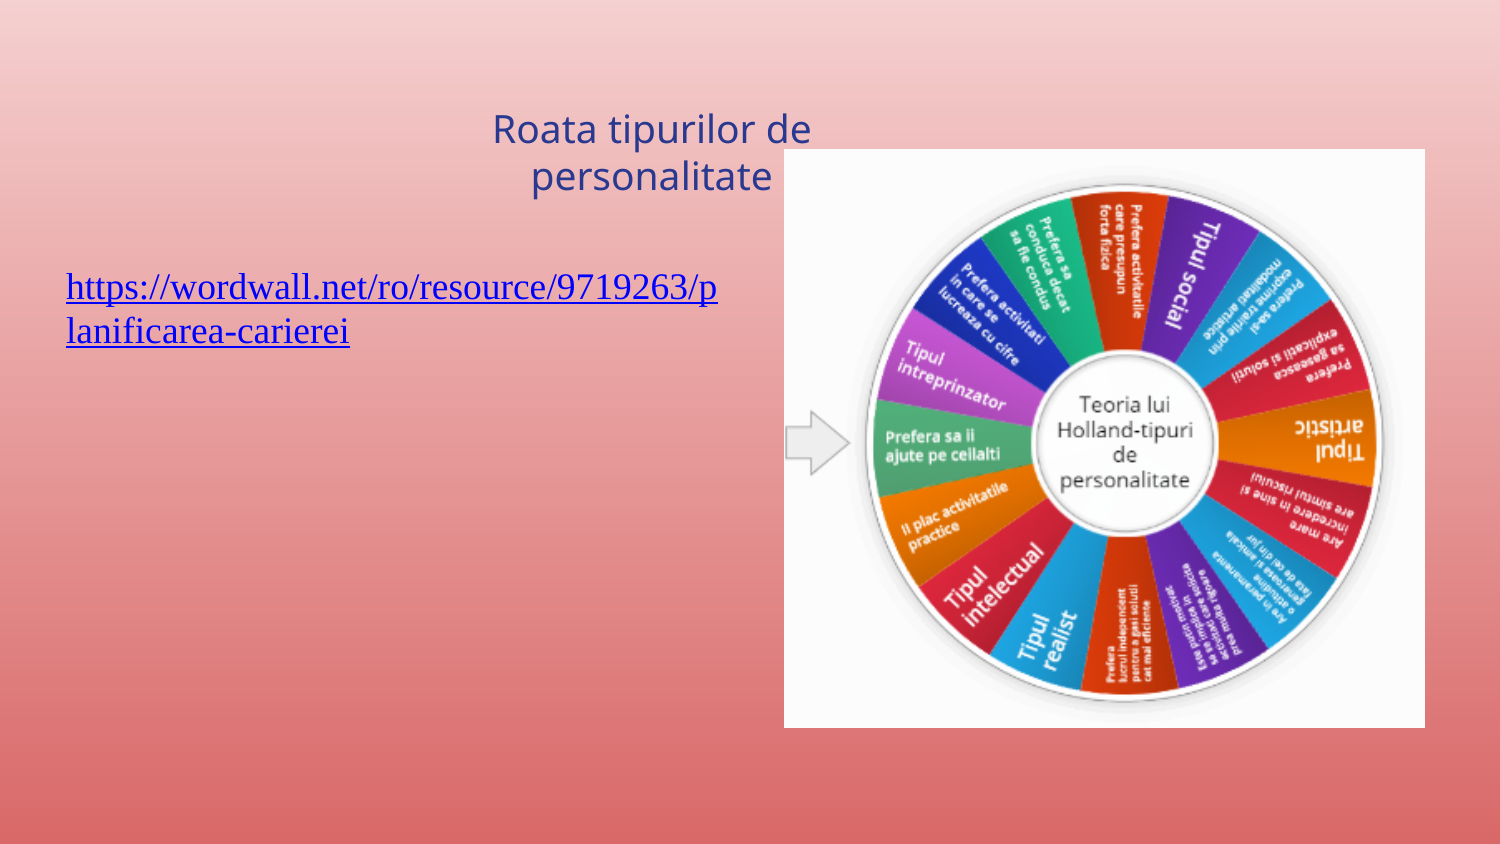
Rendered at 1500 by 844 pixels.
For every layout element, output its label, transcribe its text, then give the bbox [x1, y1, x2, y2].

list https://wordwall.net/ro/resource/9719263/planificarea-carierei [51, 240, 737, 750]
title Roata tipurilor de personalitate [421, 89, 883, 214]
picture [784, 148, 1425, 728]
